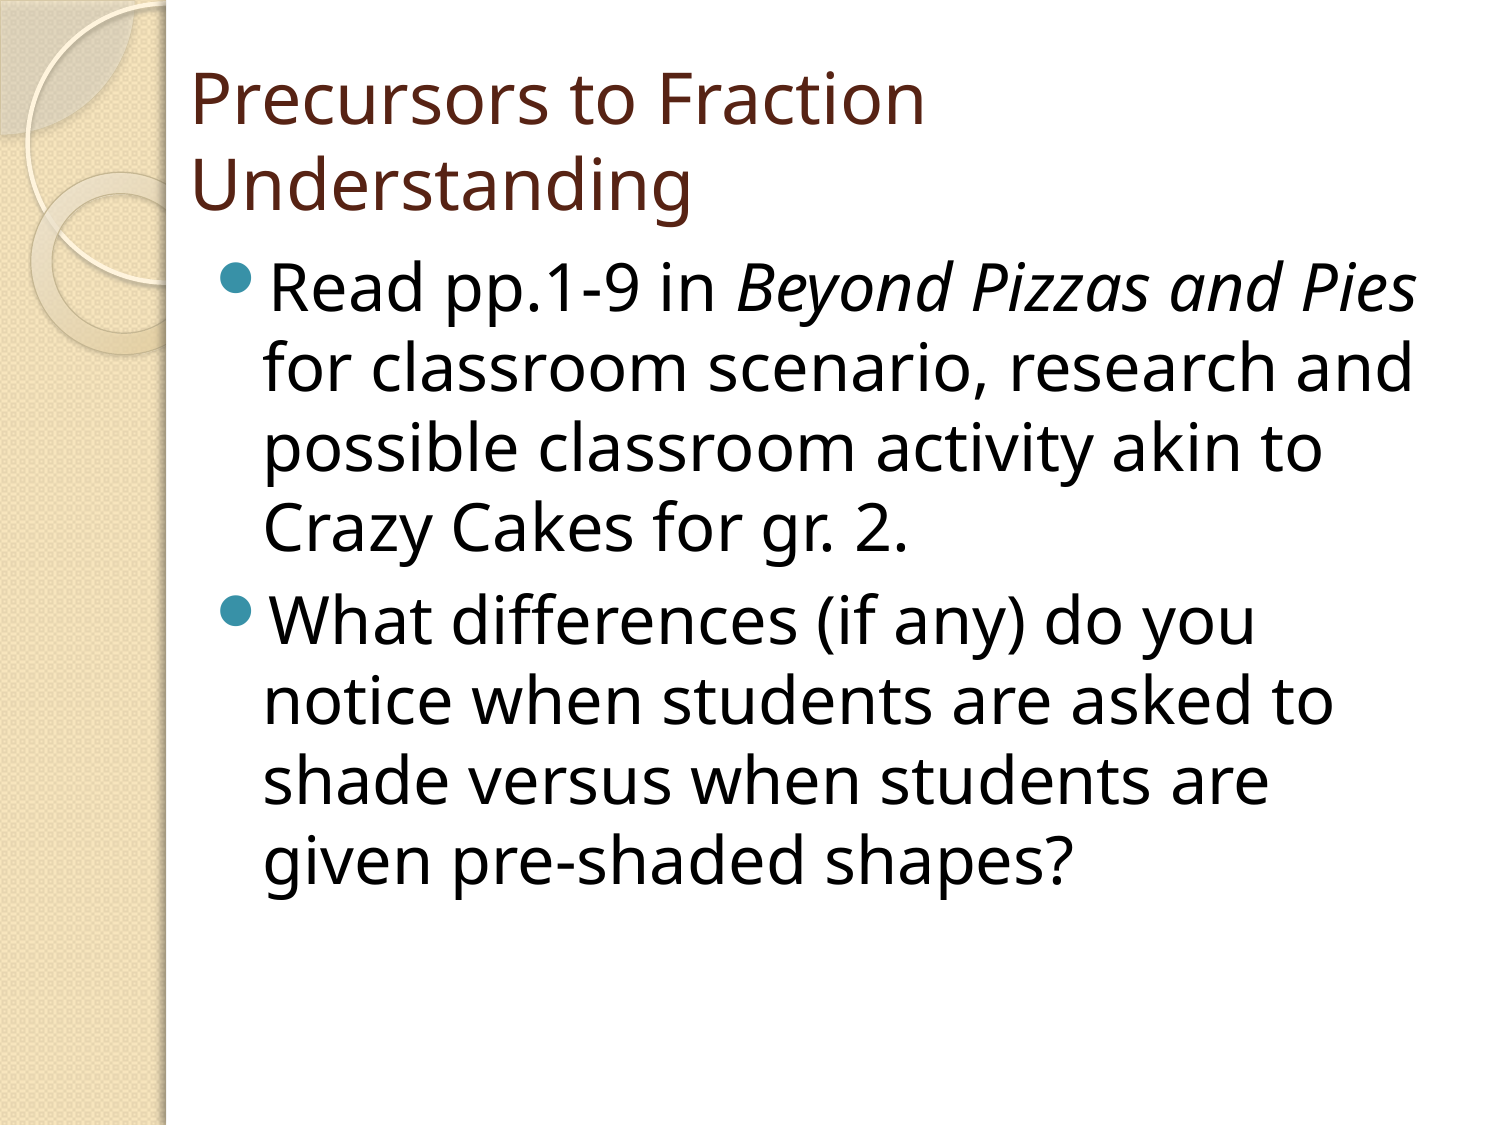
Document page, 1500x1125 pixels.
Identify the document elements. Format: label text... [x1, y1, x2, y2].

title Precursors to Fraction Understanding [174, 45, 1466, 233]
list Read pp.1-9 in Beyond Pizzas and Pies for classroom scenario, research and possible classroom activity akin to Crazy Cakes for gr. 2. What differences (if any) do you notice when students are asked to shade versus when students are given pre-shaded shapes? [187, 237, 1466, 1125]
